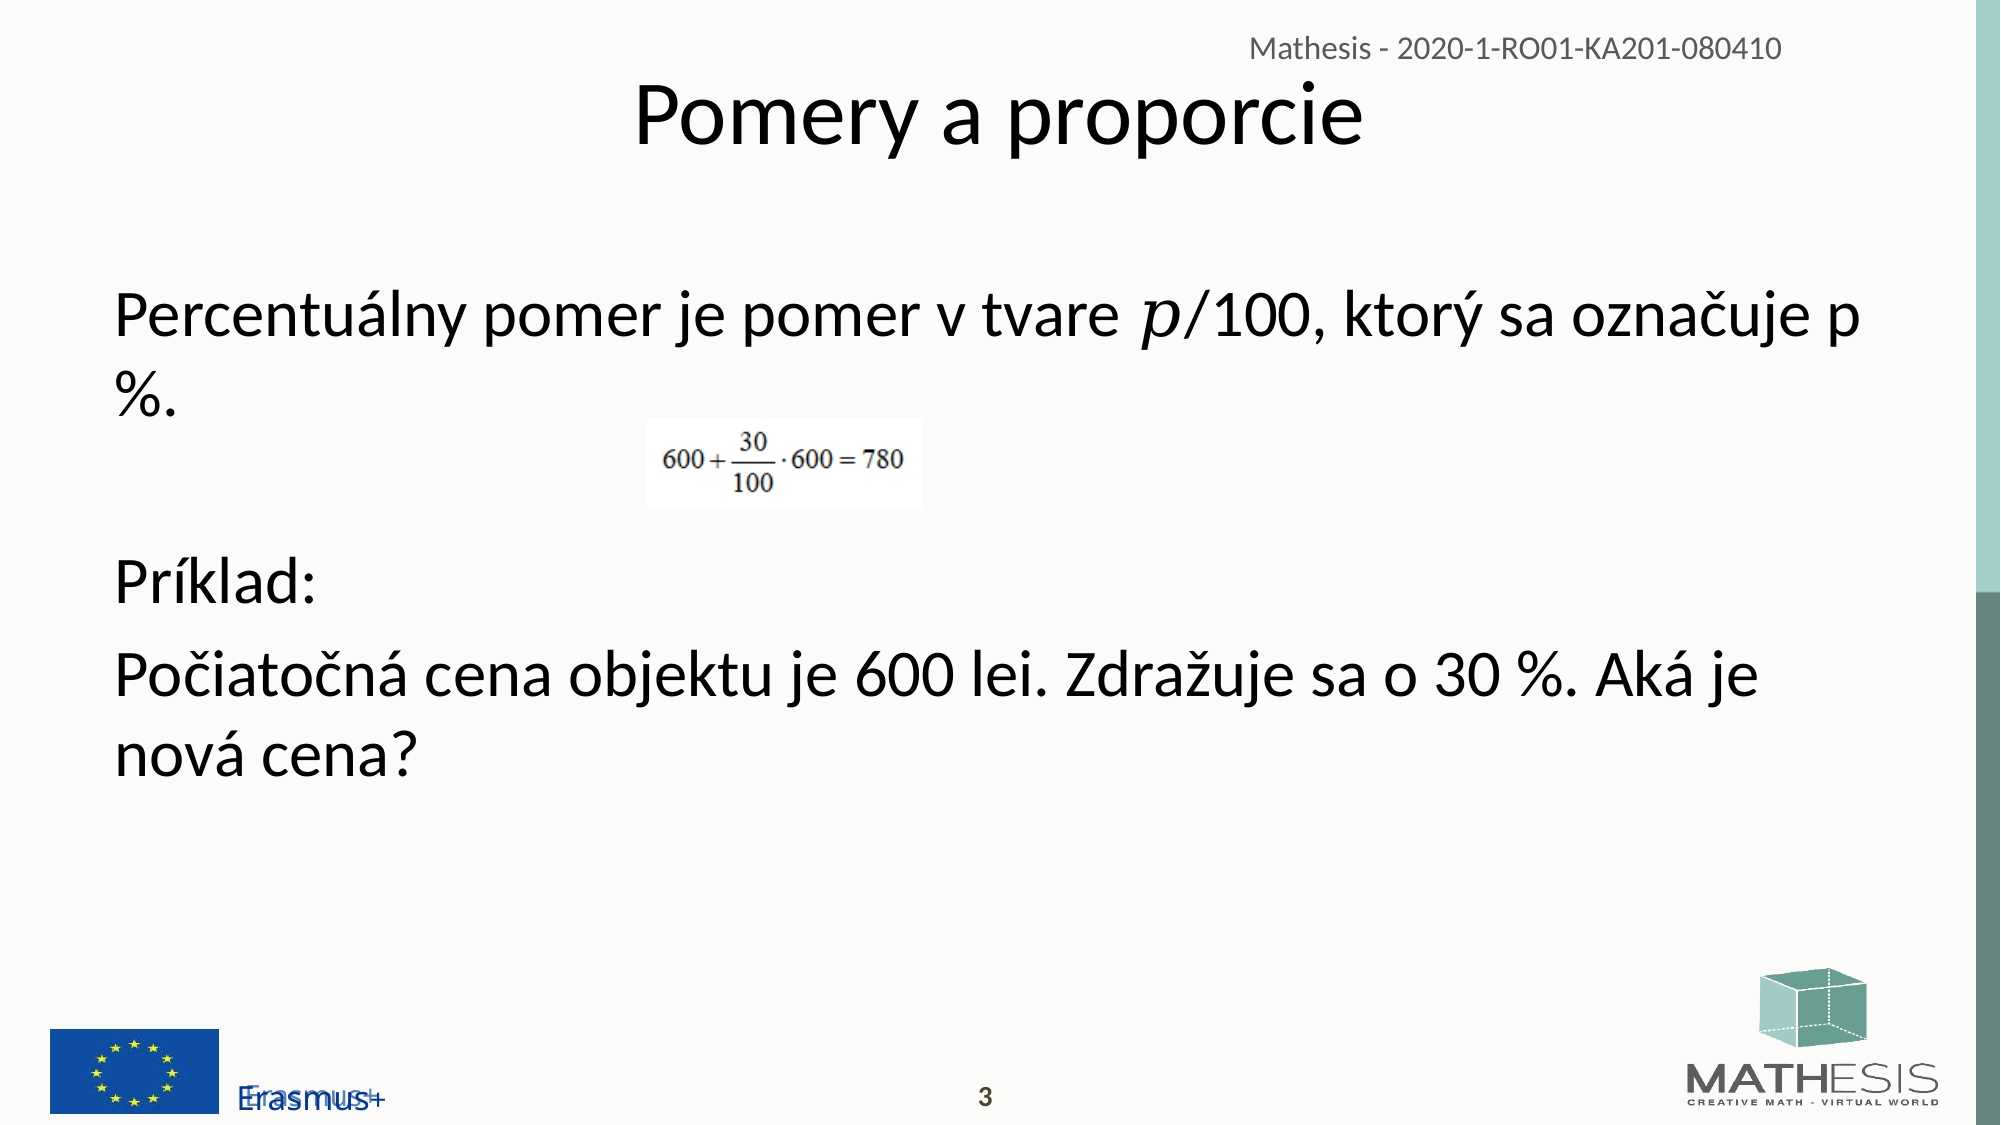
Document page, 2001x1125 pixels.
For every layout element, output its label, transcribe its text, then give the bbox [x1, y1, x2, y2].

title Pomery a proporcie [99, 45, 1900, 233]
picture [50, 1029, 219, 1114]
picture [646, 418, 923, 508]
list Percentuálny pomer je pomer v tvare 𝑝/100, ktorý sa označuje p%. Príklad: Počiatočná cena objektu je 600 lei. Zdražuje sa o 30 %. Aká je nová cena? [99, 262, 1900, 1005]
